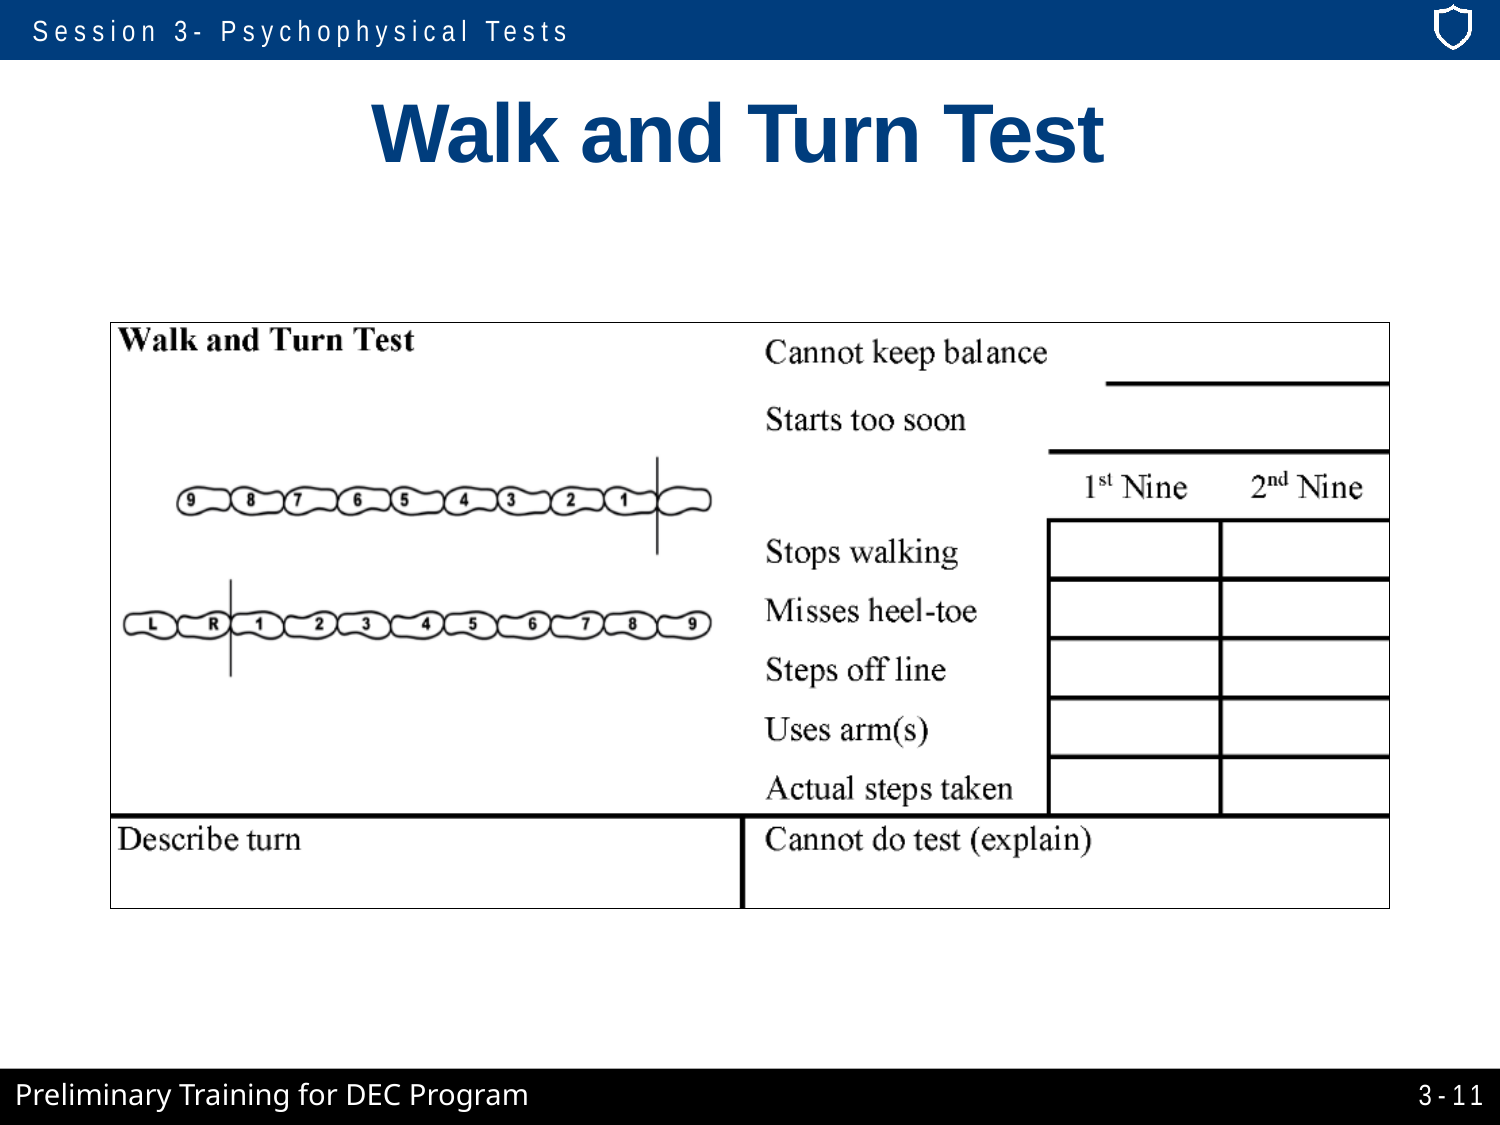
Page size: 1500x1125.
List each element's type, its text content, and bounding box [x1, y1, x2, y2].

slide_number 3-11 [1218, 1063, 1499, 1124]
picture [1434, 4, 1472, 50]
text_box Walk and Turn Test [50, 87, 1450, 210]
picture [109, 321, 1391, 909]
